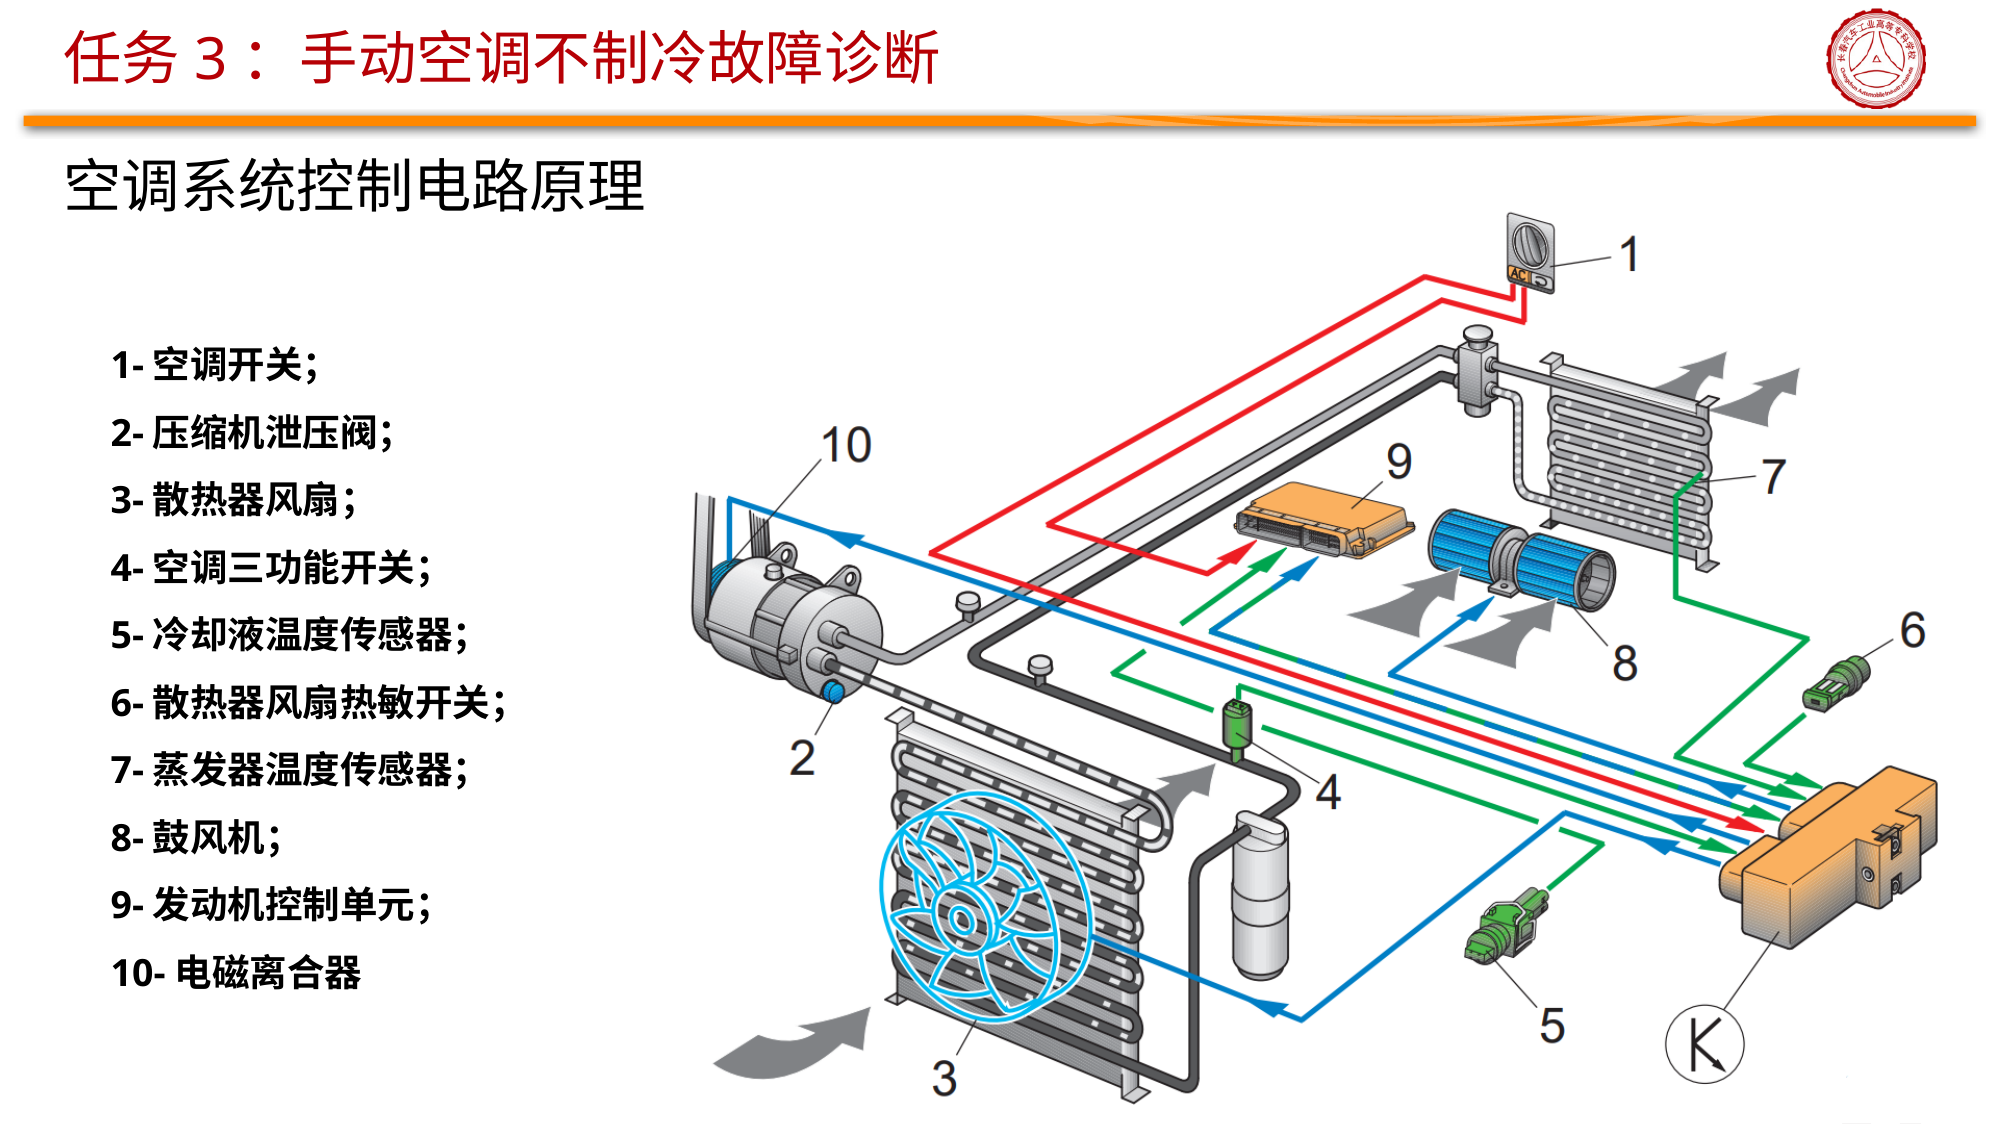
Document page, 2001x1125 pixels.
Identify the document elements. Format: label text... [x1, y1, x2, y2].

text_box 空调系统控制电路原理 [49, 142, 625, 227]
title 任务3：手动空调不制冷故障诊断 [49, 21, 1557, 121]
text_box 1-空调开关； 2-压缩机泄压阀； 3-散热器风扇； 4-空调三功能开关； 5-冷却液温度传感器； 6-散热器风扇热敏开关； 7-蒸发器温度传感器； 8-鼓风机； 9-发动机控制单元； 10-电磁离合器 [95, 311, 570, 1031]
picture [1826, 8, 1926, 109]
picture [625, 142, 1972, 1110]
